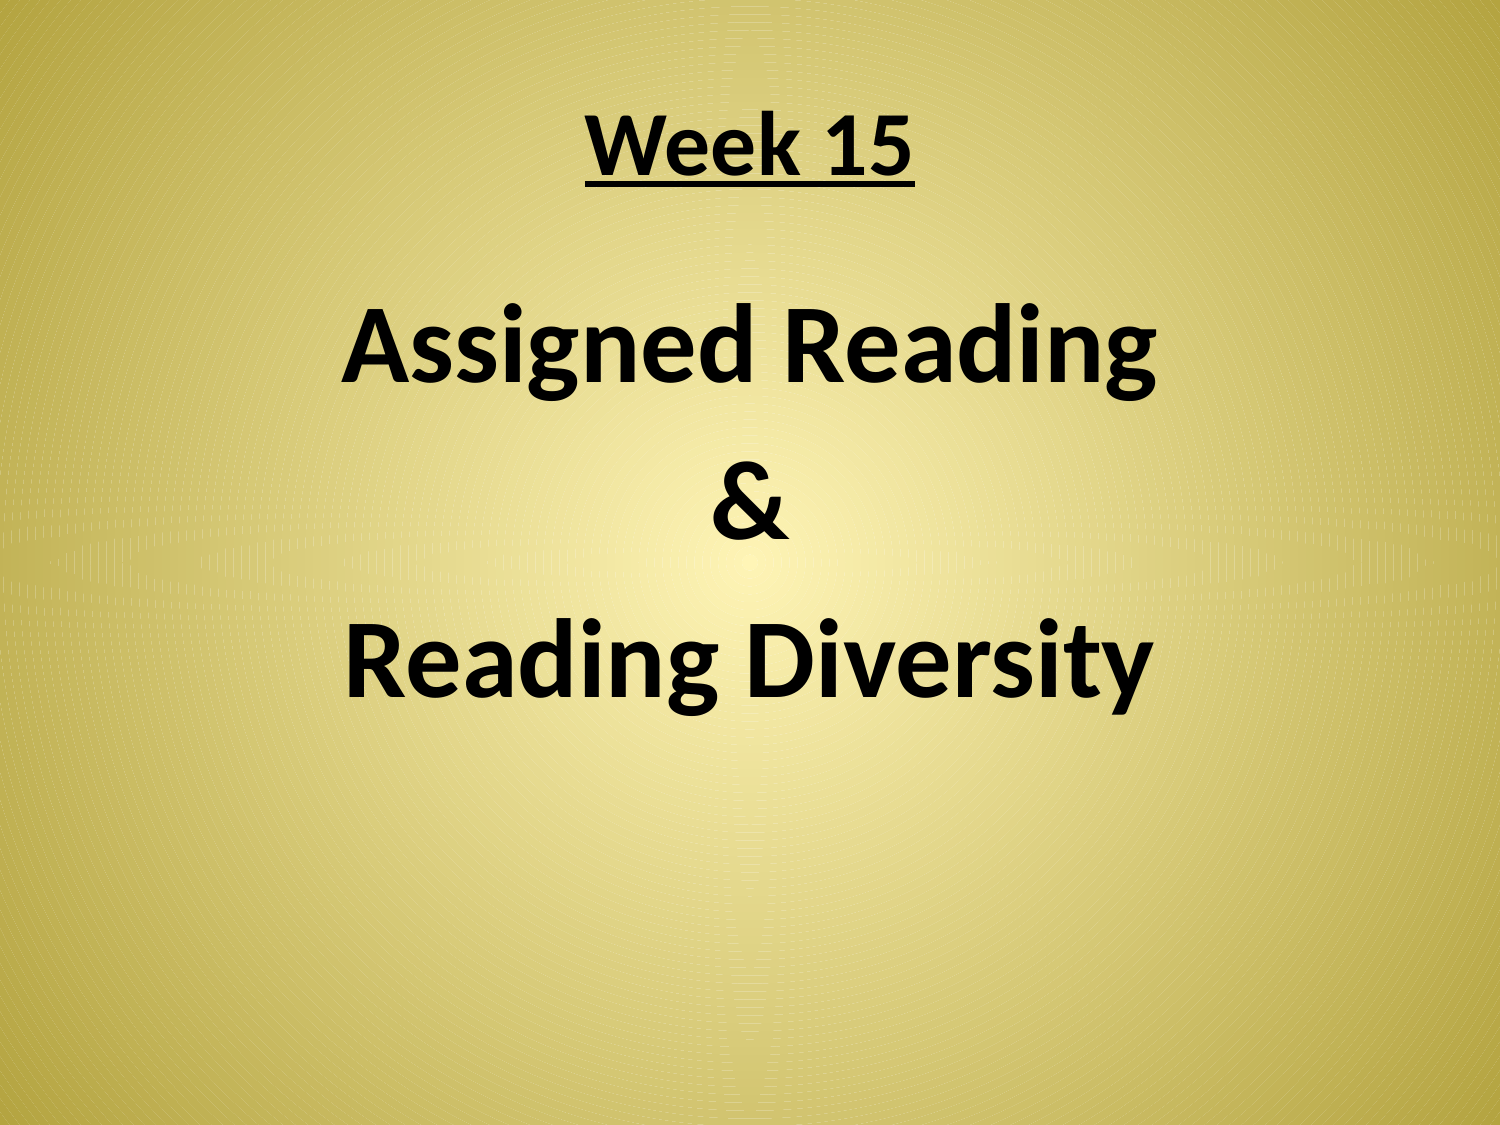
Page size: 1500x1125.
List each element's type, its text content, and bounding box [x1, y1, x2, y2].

list Assigned Reading & Reading Diversity [75, 262, 1425, 1005]
title Week 15 [75, 45, 1425, 233]
